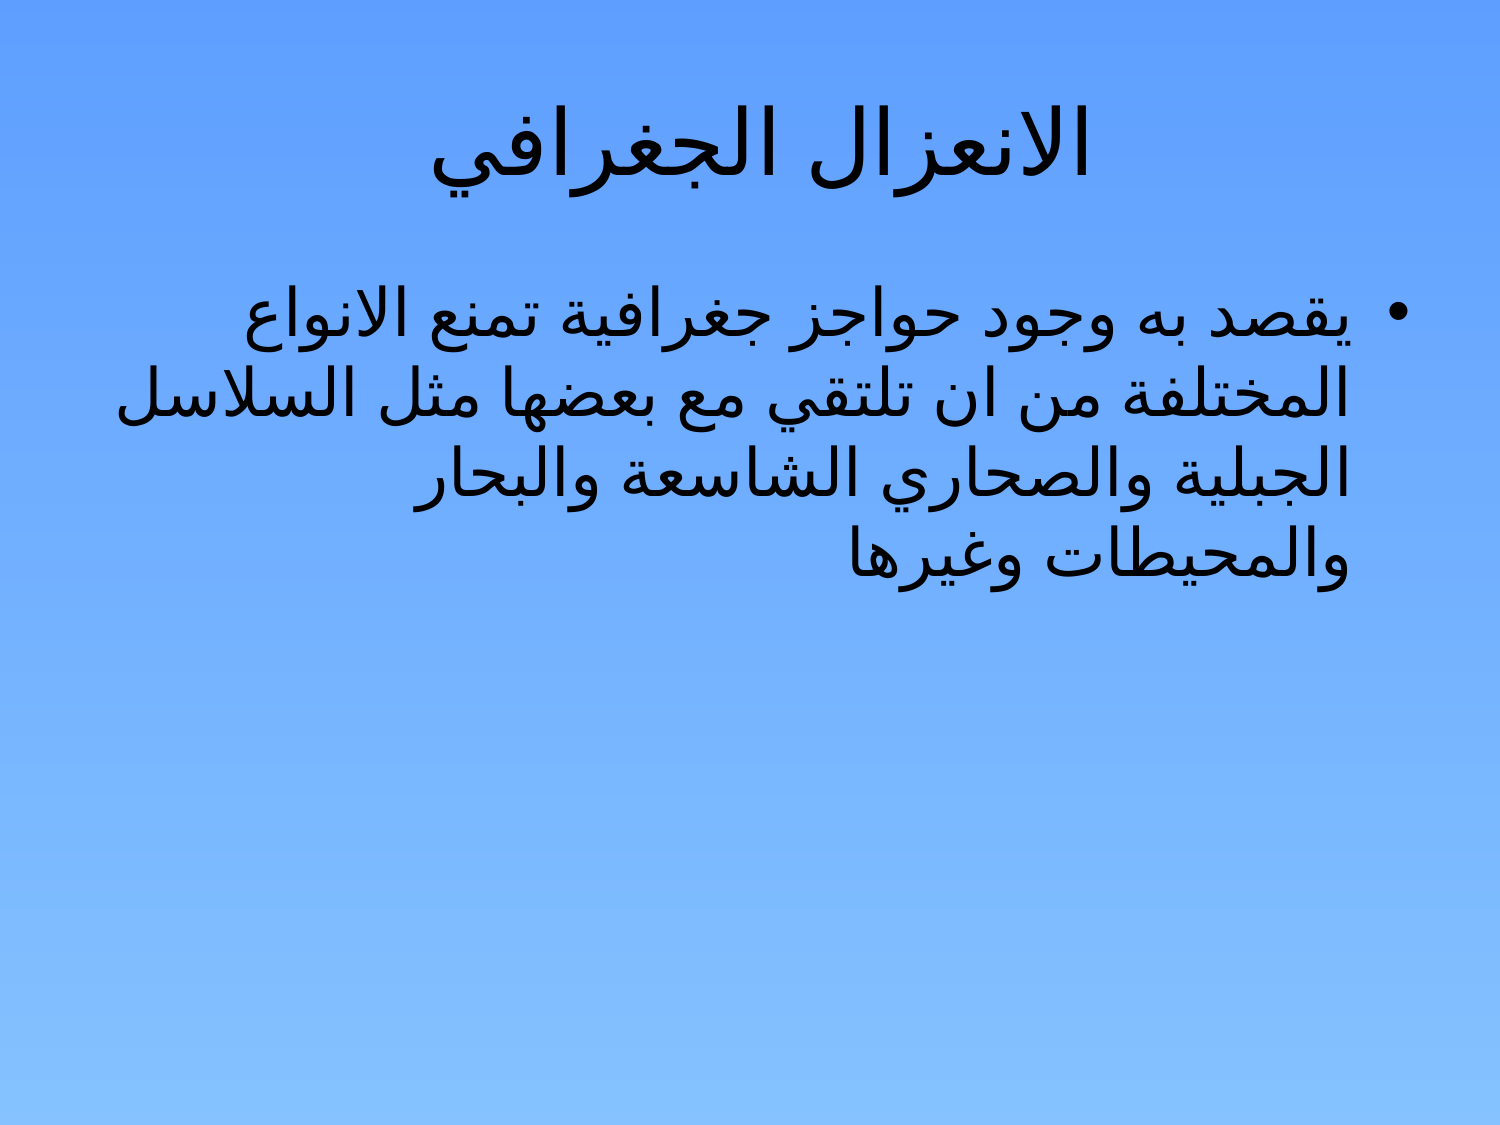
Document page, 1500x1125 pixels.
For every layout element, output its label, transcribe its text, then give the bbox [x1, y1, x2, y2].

title الانعزال الجغرافي [75, 45, 1425, 233]
list يقصد به وجود حواجز جغرافية تمنع الانواع المختلفة من ان تلتقي مع بعضها مثل السلاسل الجبلية والصحاري الشاسعة والبحار والمحيطات وغيرها [75, 262, 1425, 1005]
